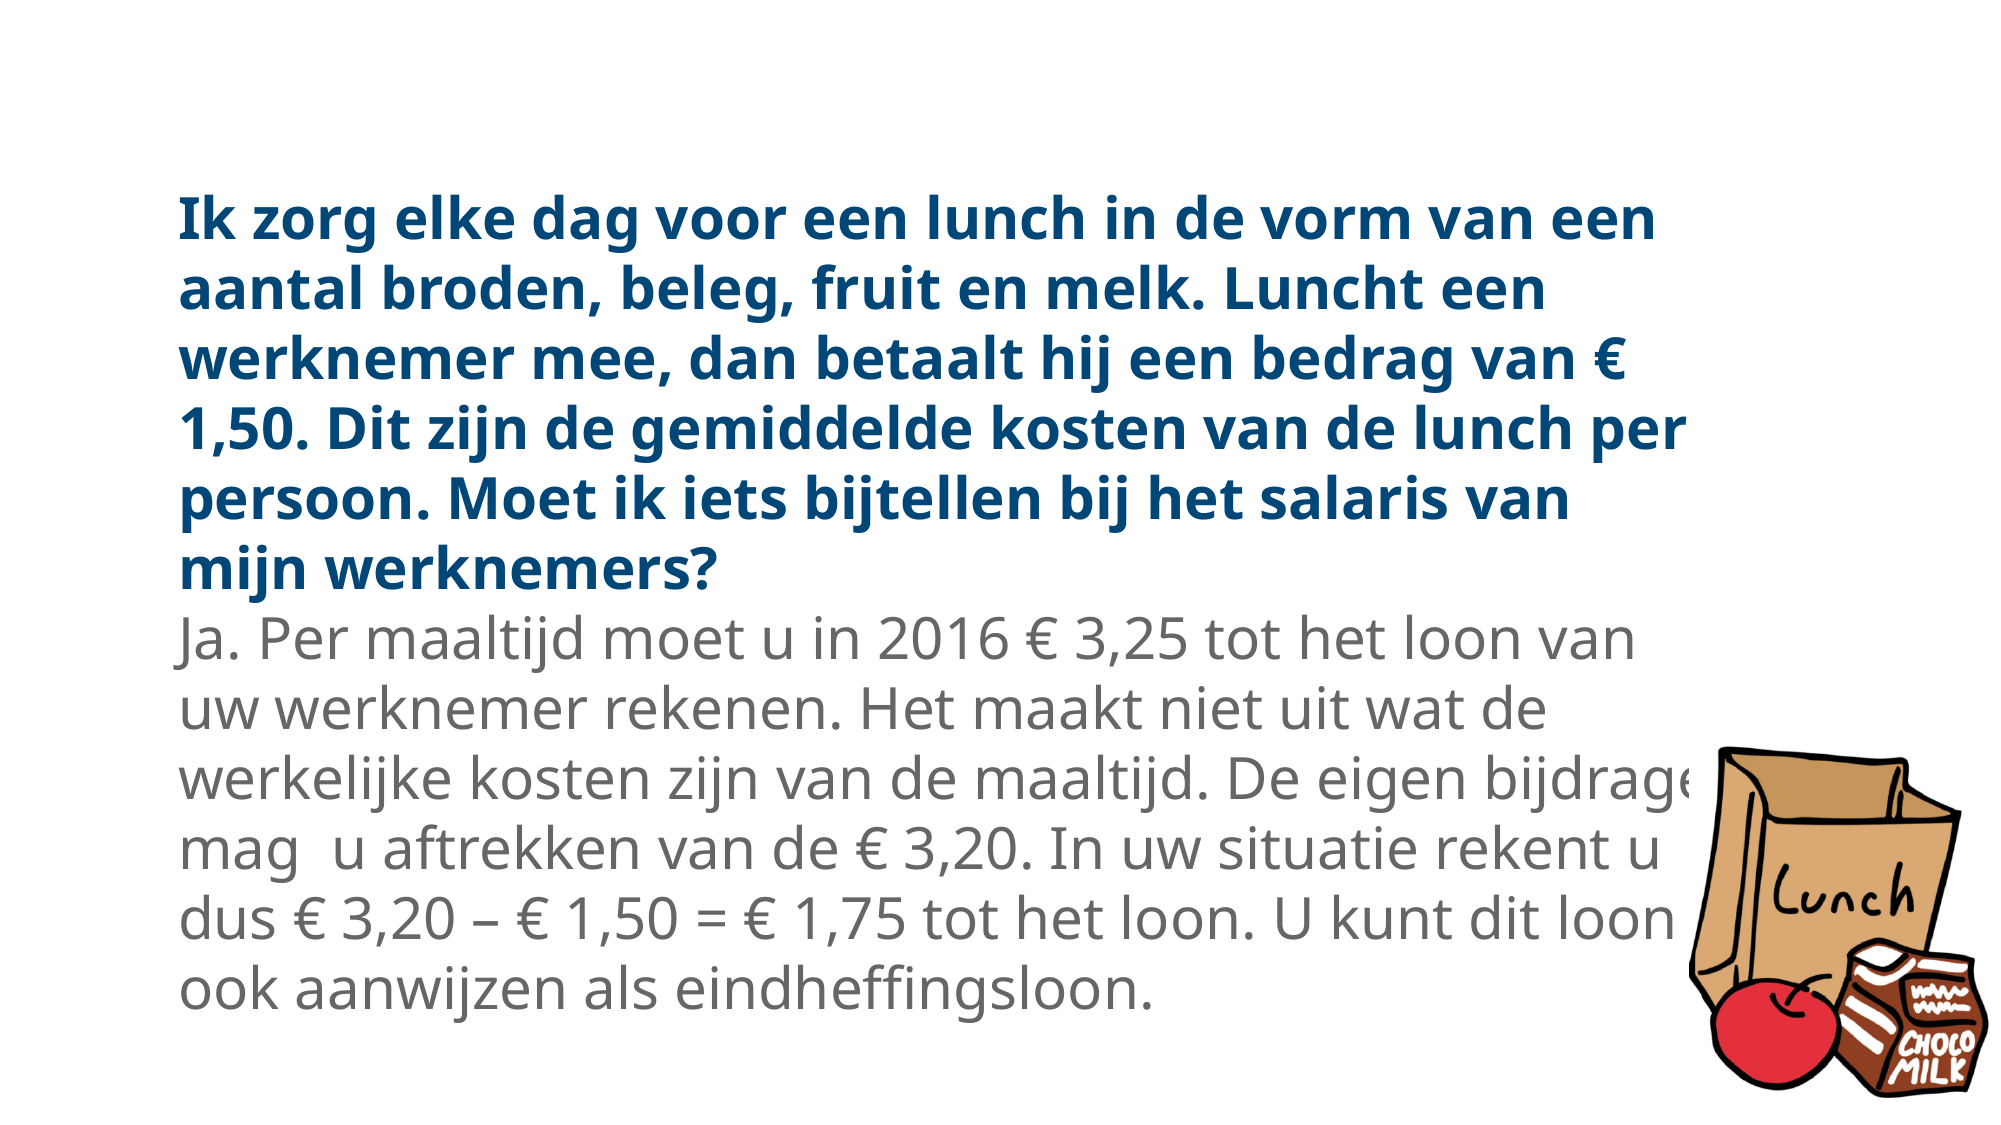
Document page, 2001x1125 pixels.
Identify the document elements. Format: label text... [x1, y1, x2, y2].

picture [1689, 741, 2000, 1104]
text_box Ik zorg elke dag voor een lunch in de vorm van een aantal broden, beleg, fruit en melk. Luncht een werknemer mee, dan betaalt hij een bedrag van € 1,50. Dit zijn de gemiddelde kosten van de lunch per persoon. Moet ik iets bijtellen bij het salaris van mijn werknemers? Ja. Per maaltijd moet u in 2016 € 3,25 tot het loon van uw werknemer rekenen. Het maakt niet uit wat de werkelijke kosten zijn van de maaltijd. De eigen bijdrage mag u aftrekken van de € 3,20. In uw situatie rekent u dus € 3,20 – € 1,50 = € 1,75 tot het loon. U kunt dit loon ook aanwijzen als eindheffingsloon. [163, 174, 1731, 1029]
